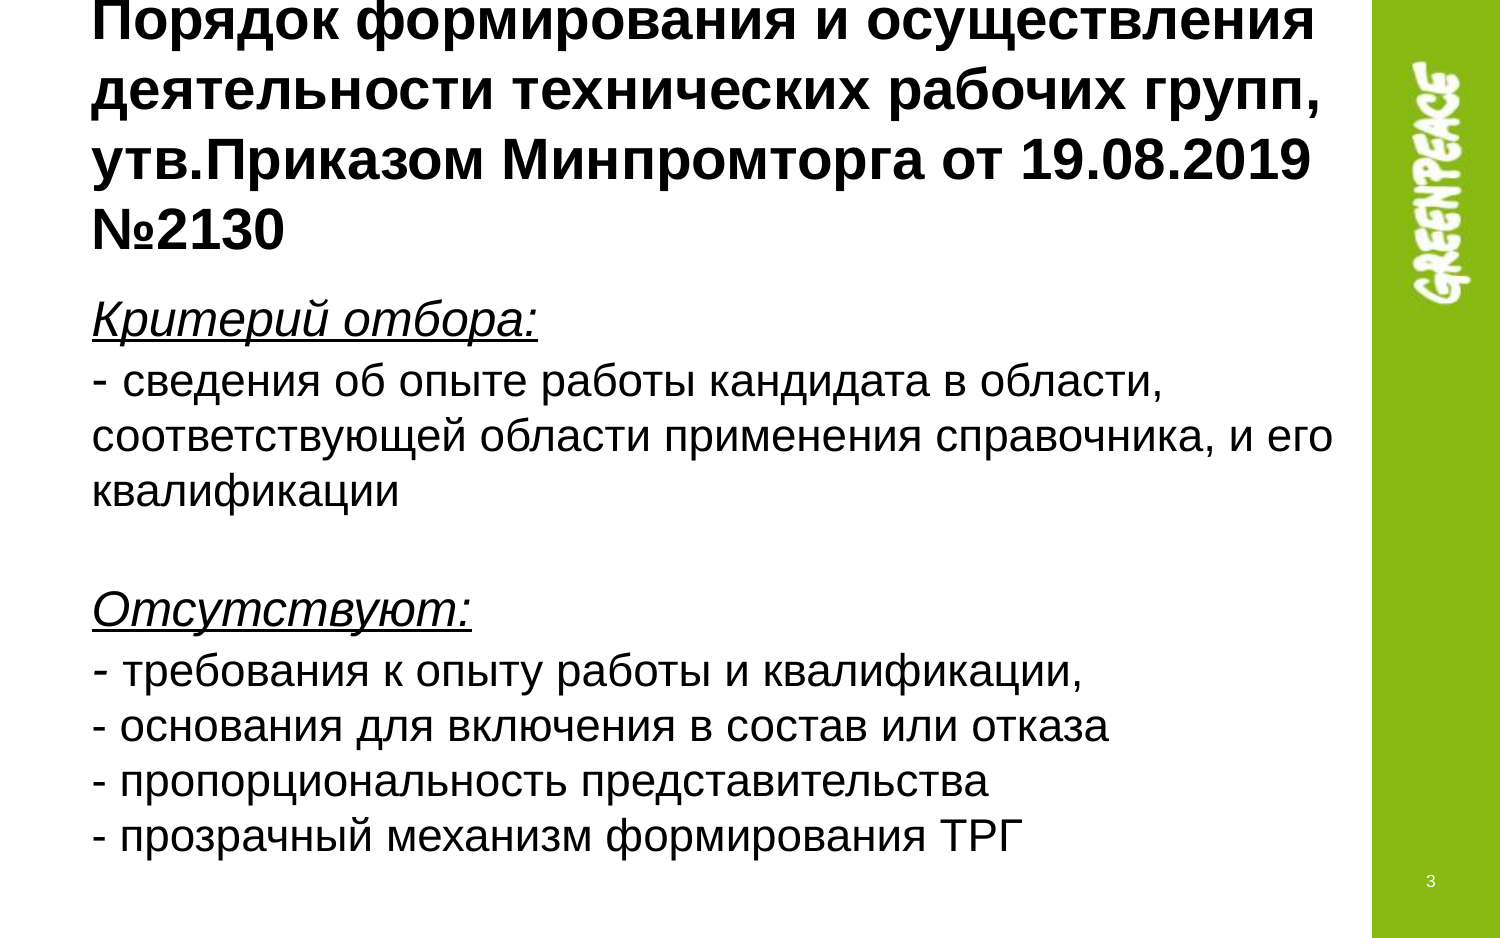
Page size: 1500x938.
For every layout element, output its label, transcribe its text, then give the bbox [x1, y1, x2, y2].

picture [1372, 0, 1500, 938]
title Порядок формирования и осуществления деятельности технических рабочих групп, утв.Приказом Минпромторга от 19.08.2019 №2130 Критерий отбора: - сведения об опыте работы кандидата в области, соответствующей области применения справочника, и его квалификации Отсутствуют: - требования к опыту работы и квалификации, - основания для включения в состав или отказа - пропорциональность представительства - прозрачный механизм формирования ТРГ [76, 19, 1355, 883]
